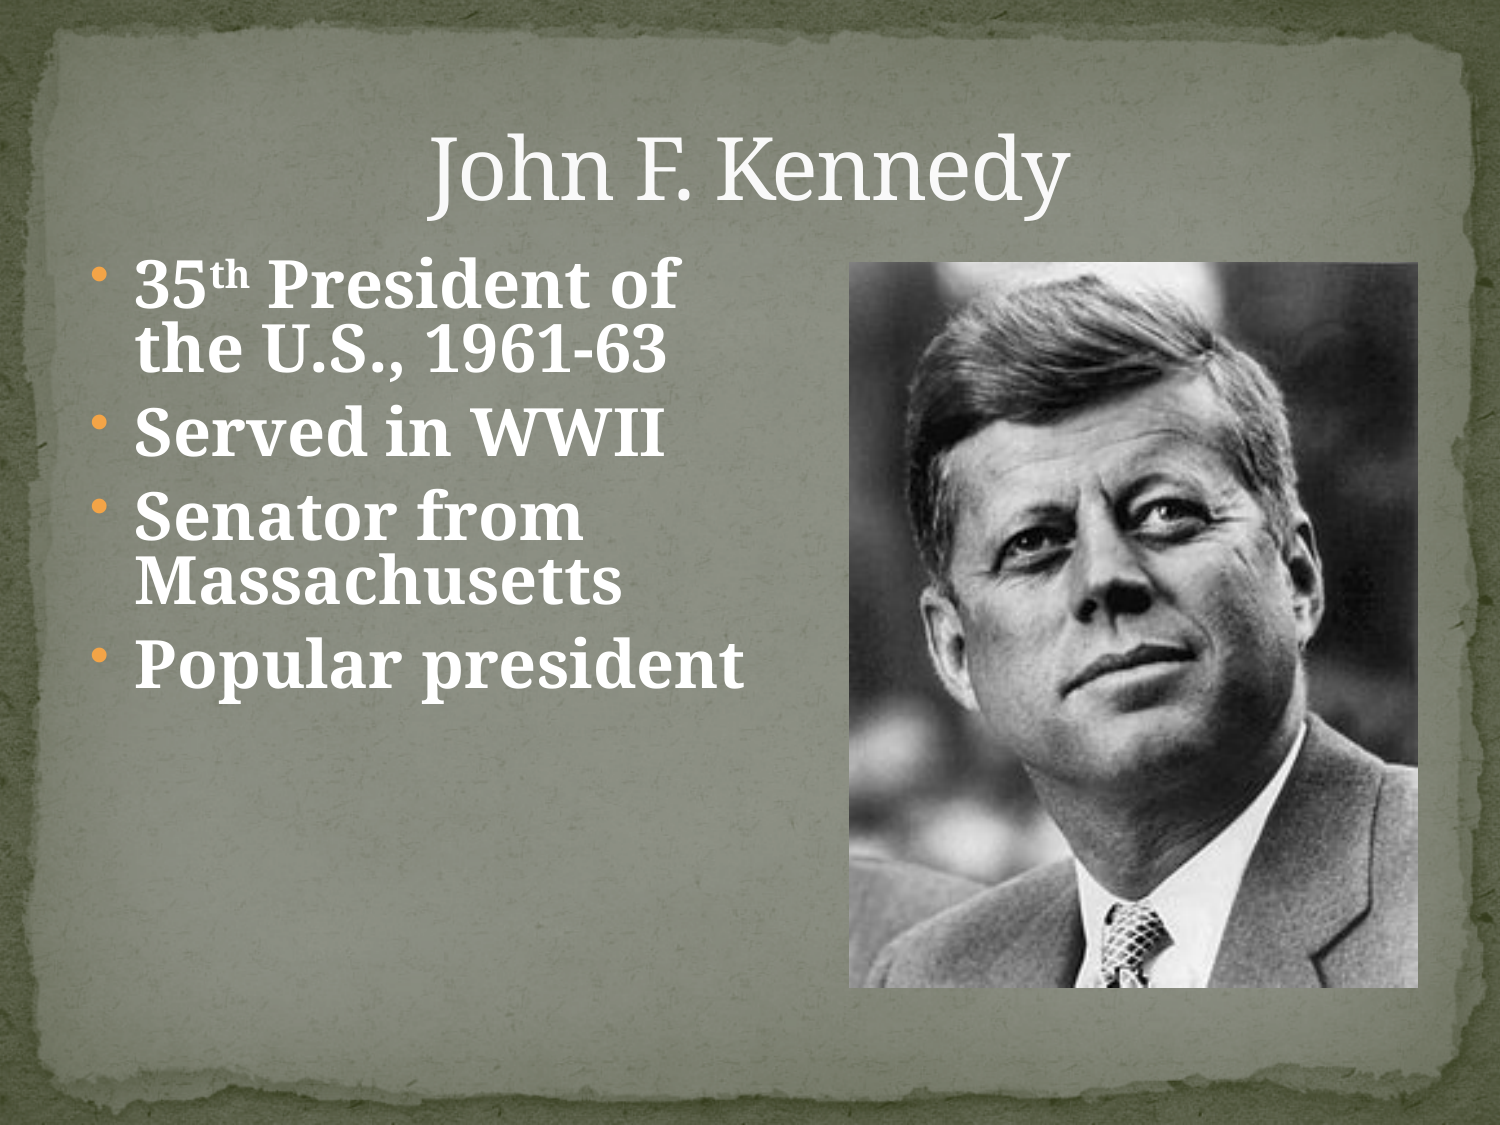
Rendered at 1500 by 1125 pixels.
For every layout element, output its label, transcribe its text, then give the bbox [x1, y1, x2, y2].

picture [849, 262, 1418, 988]
list 35th President of the U.S., 1961-63 Served in WWII Senator from Massachusetts Popular president [75, 249, 775, 1000]
title John F. Kennedy [74, 24, 1425, 225]
